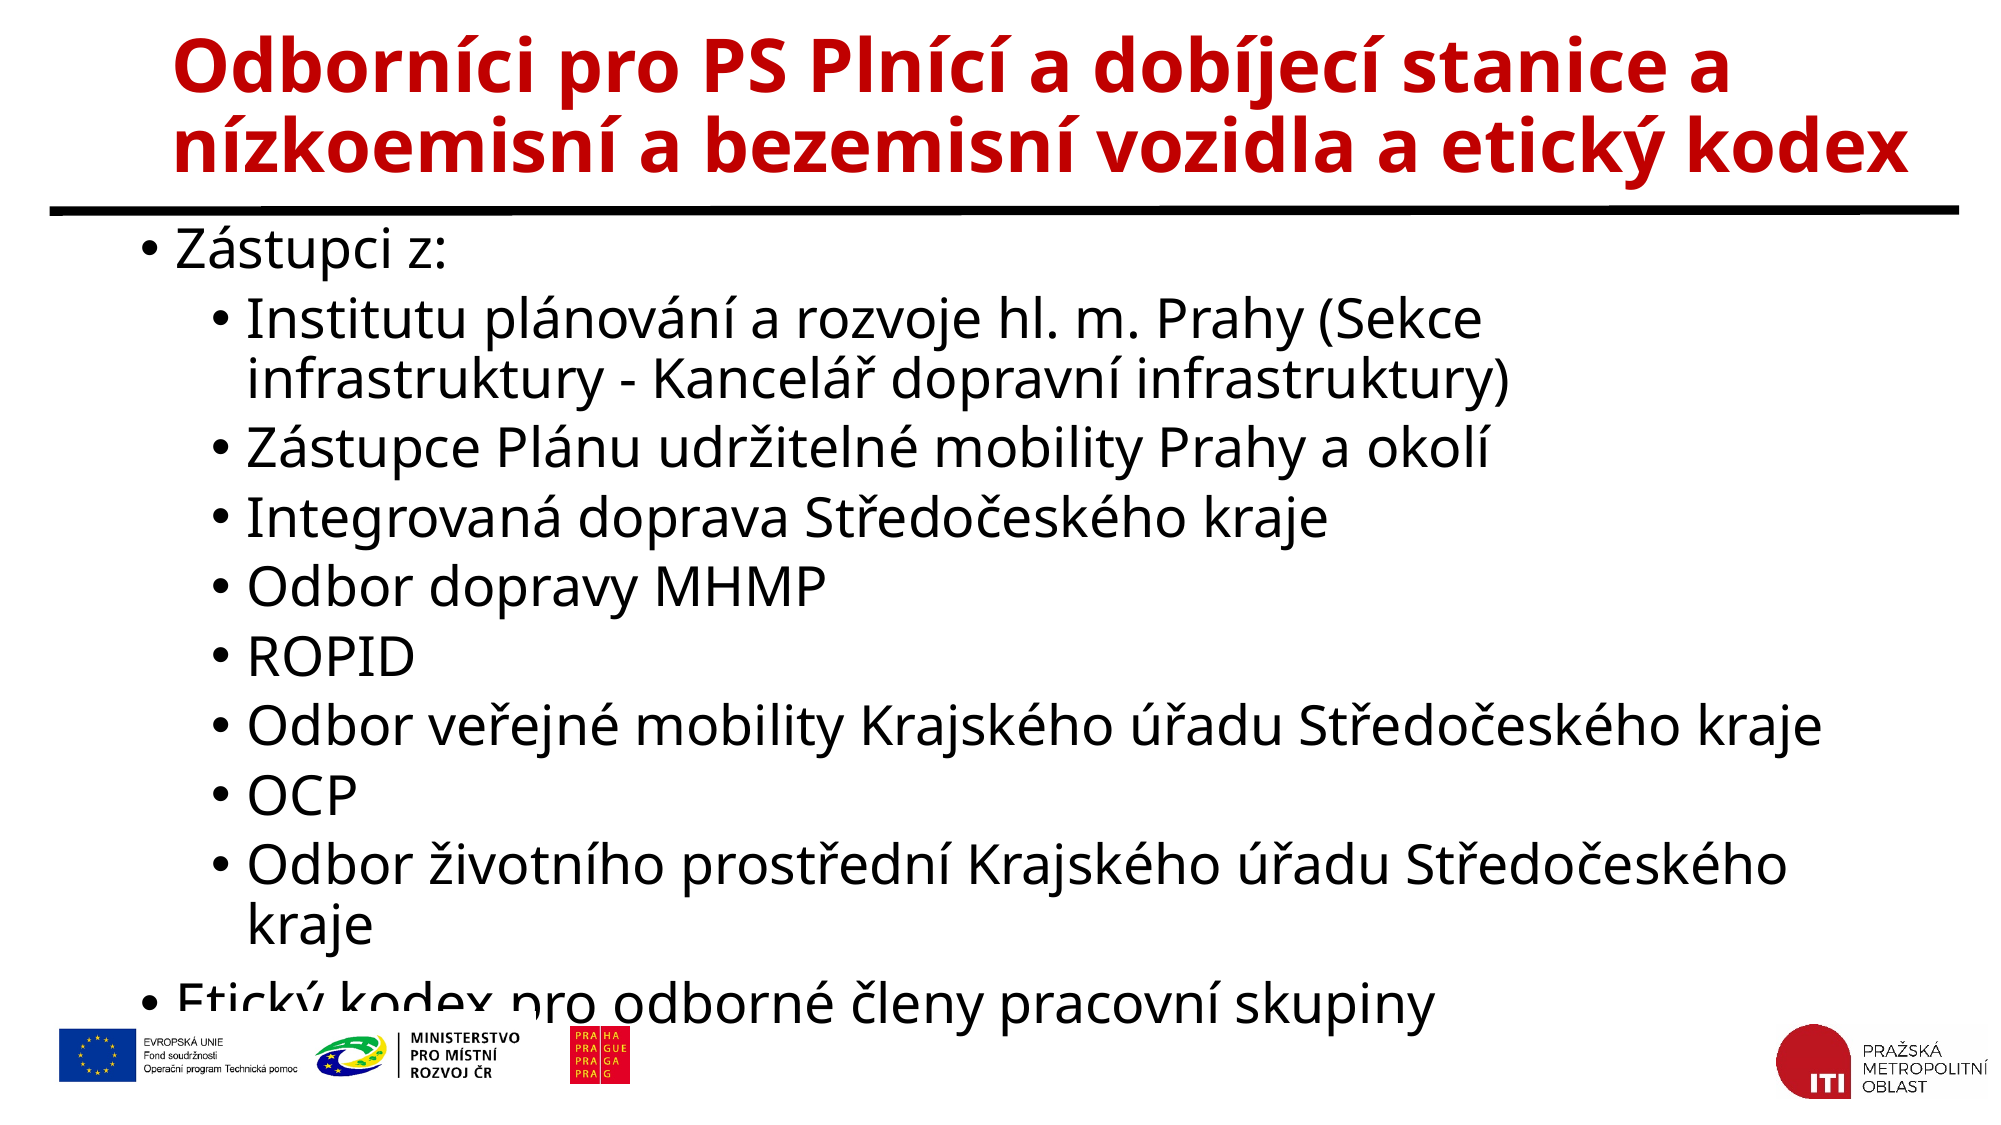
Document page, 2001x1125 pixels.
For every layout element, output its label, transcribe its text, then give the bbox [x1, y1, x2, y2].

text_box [42, 1011, 630, 1099]
picture [1776, 1024, 1988, 1099]
list Zástupci z: Institutu plánování a rozvoje hl. m. Prahy (Sekce infrastruktury - Kancelář dopravní infrastruktury) Zástupce Plánu udržitelné mobility Prahy a okolí Integrovaná doprava Středočeského kraje Odbor dopravy MHMP ROPID Odbor veřejné mobility Krajského úřadu Středočeského kraje OCP Odbor životního prostřední Krajského úřadu Středočeského kraje Etický kodex pro odborné členy pracovní skupiny [125, 215, 1851, 1056]
title Odborníci pro PS Plnící a dobíjecí stanice a nízkoemisní a bezemisní vozidla a etický kodex [156, 0, 2000, 218]
